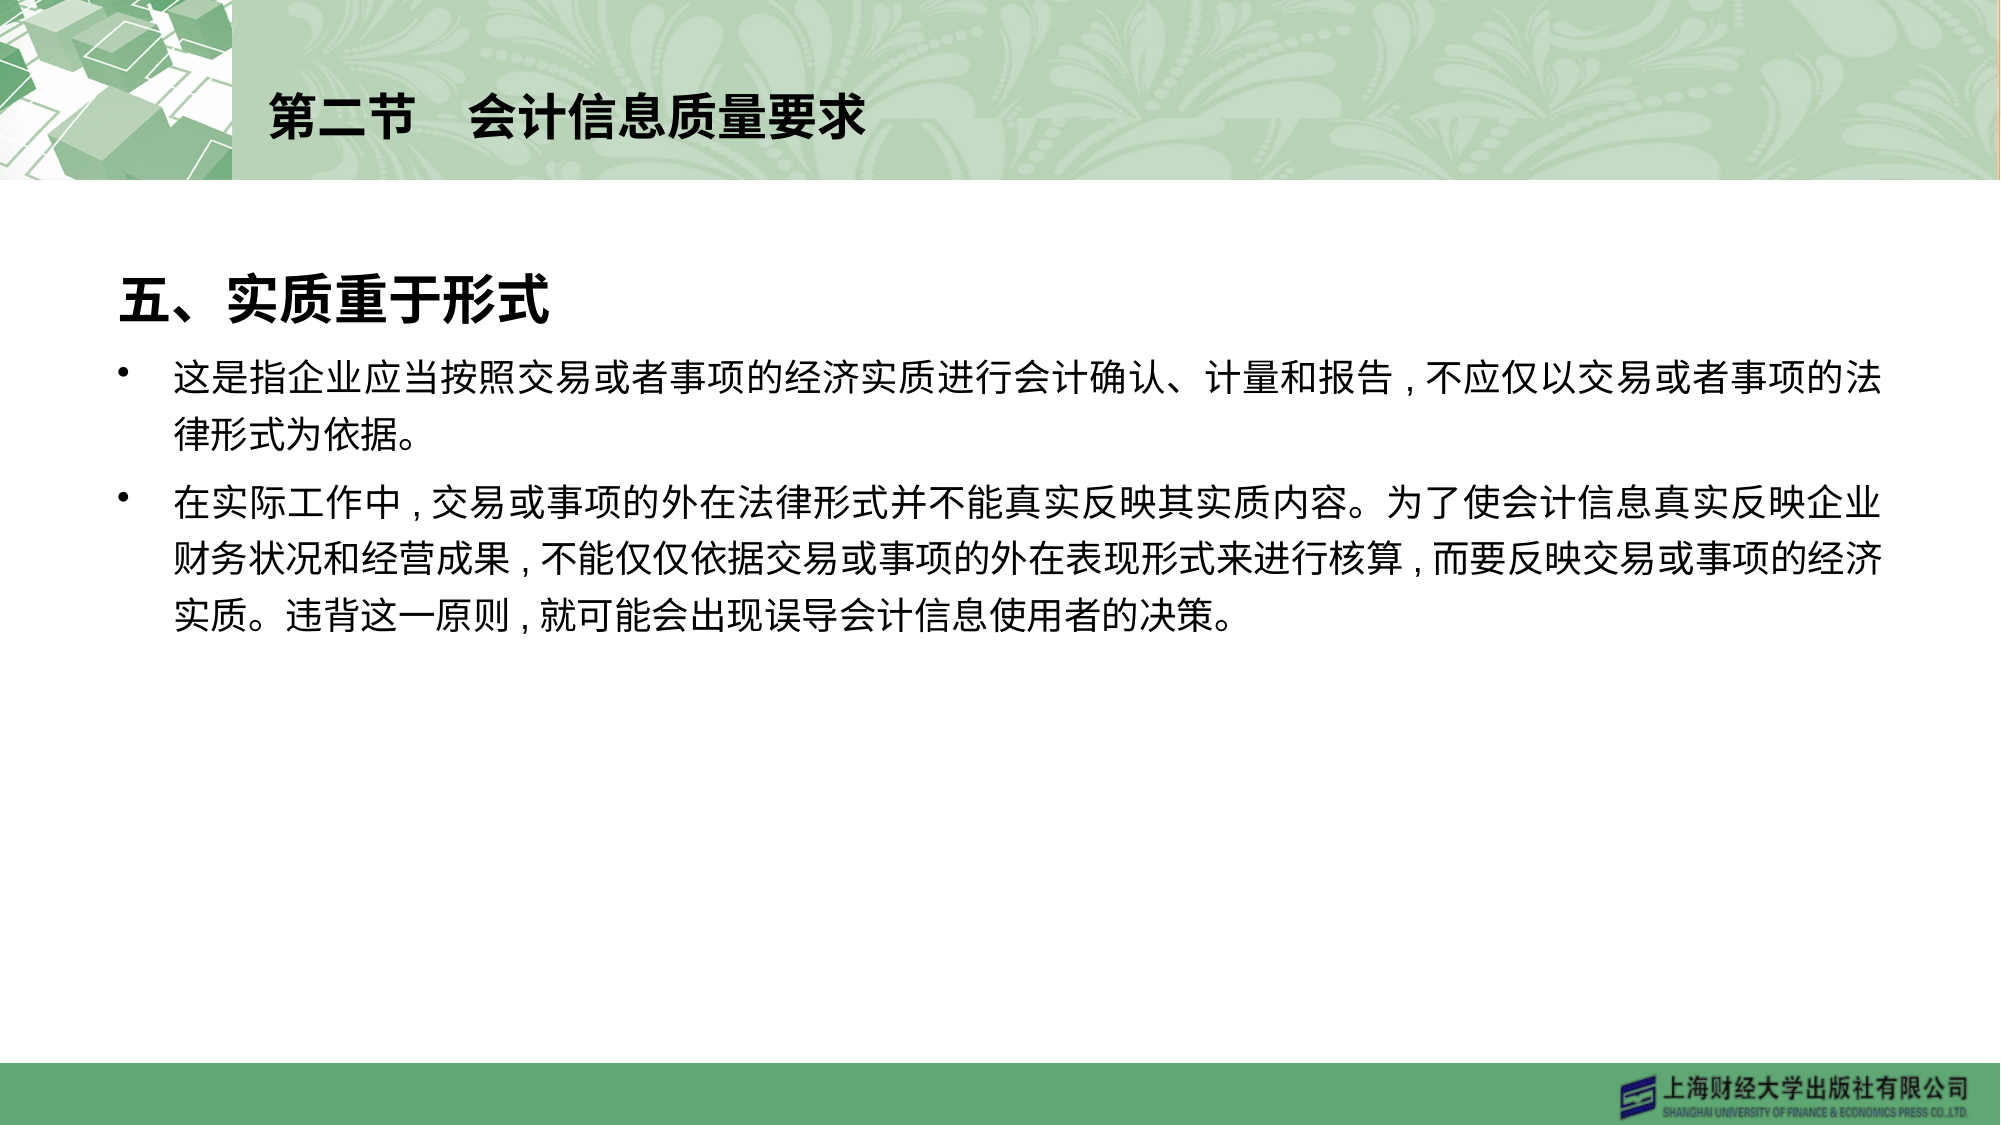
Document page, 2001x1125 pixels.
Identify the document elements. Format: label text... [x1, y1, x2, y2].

picture [0, 0, 2001, 1125]
list 五、实质重于形式 这是指企业应当按照交易或者事项的经济实质进行会计确认、计量和报告,不应仅以交易或者事项的法律形式为依据。 在实际工作中,交易或事项的外在法律形式并不能真实反映其实质内容。为了使会计信息真实反映企业财务状况和经营成果,不能仅仅依据交易或事项的外在表现形式来进行核算,而要反映交易或事项的经济实质。违背这一原则,就可能会出现误导会计信息使用者的决策。 [102, 241, 1898, 1065]
title 第二节 会计信息质量要求 [252, 64, 1609, 168]
